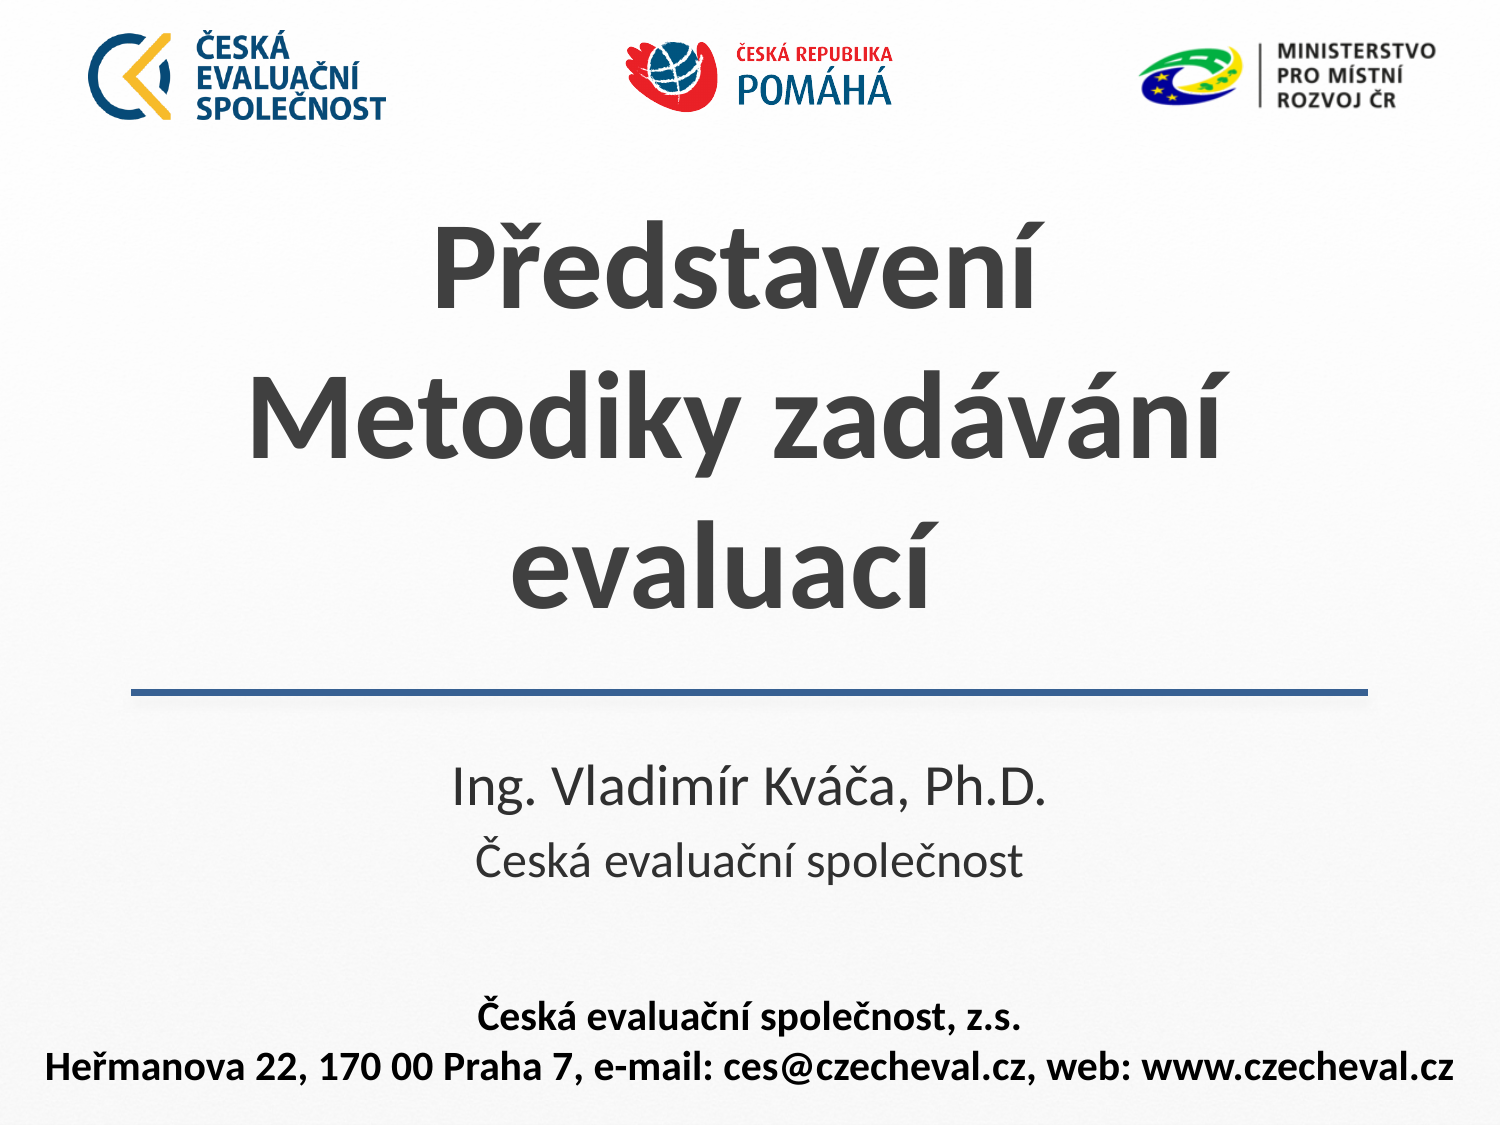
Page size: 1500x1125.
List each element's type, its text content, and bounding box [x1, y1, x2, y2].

picture [1122, 30, 1456, 120]
picture [596, 30, 922, 120]
text_box Česká evaluační společnost, z.s. Heřmanova 22, 170 00 Praha 7, e-mail: ces@czecheval.cz, web: www.czecheval.cz [0, 981, 1500, 1097]
subtitle Ing. Vladimír Kváča, Ph.D. Česká evaluační společnost [130, 739, 1371, 903]
picture [88, 30, 386, 120]
title Představení Metodiky zadávání evaluací [118, 338, 1354, 642]
